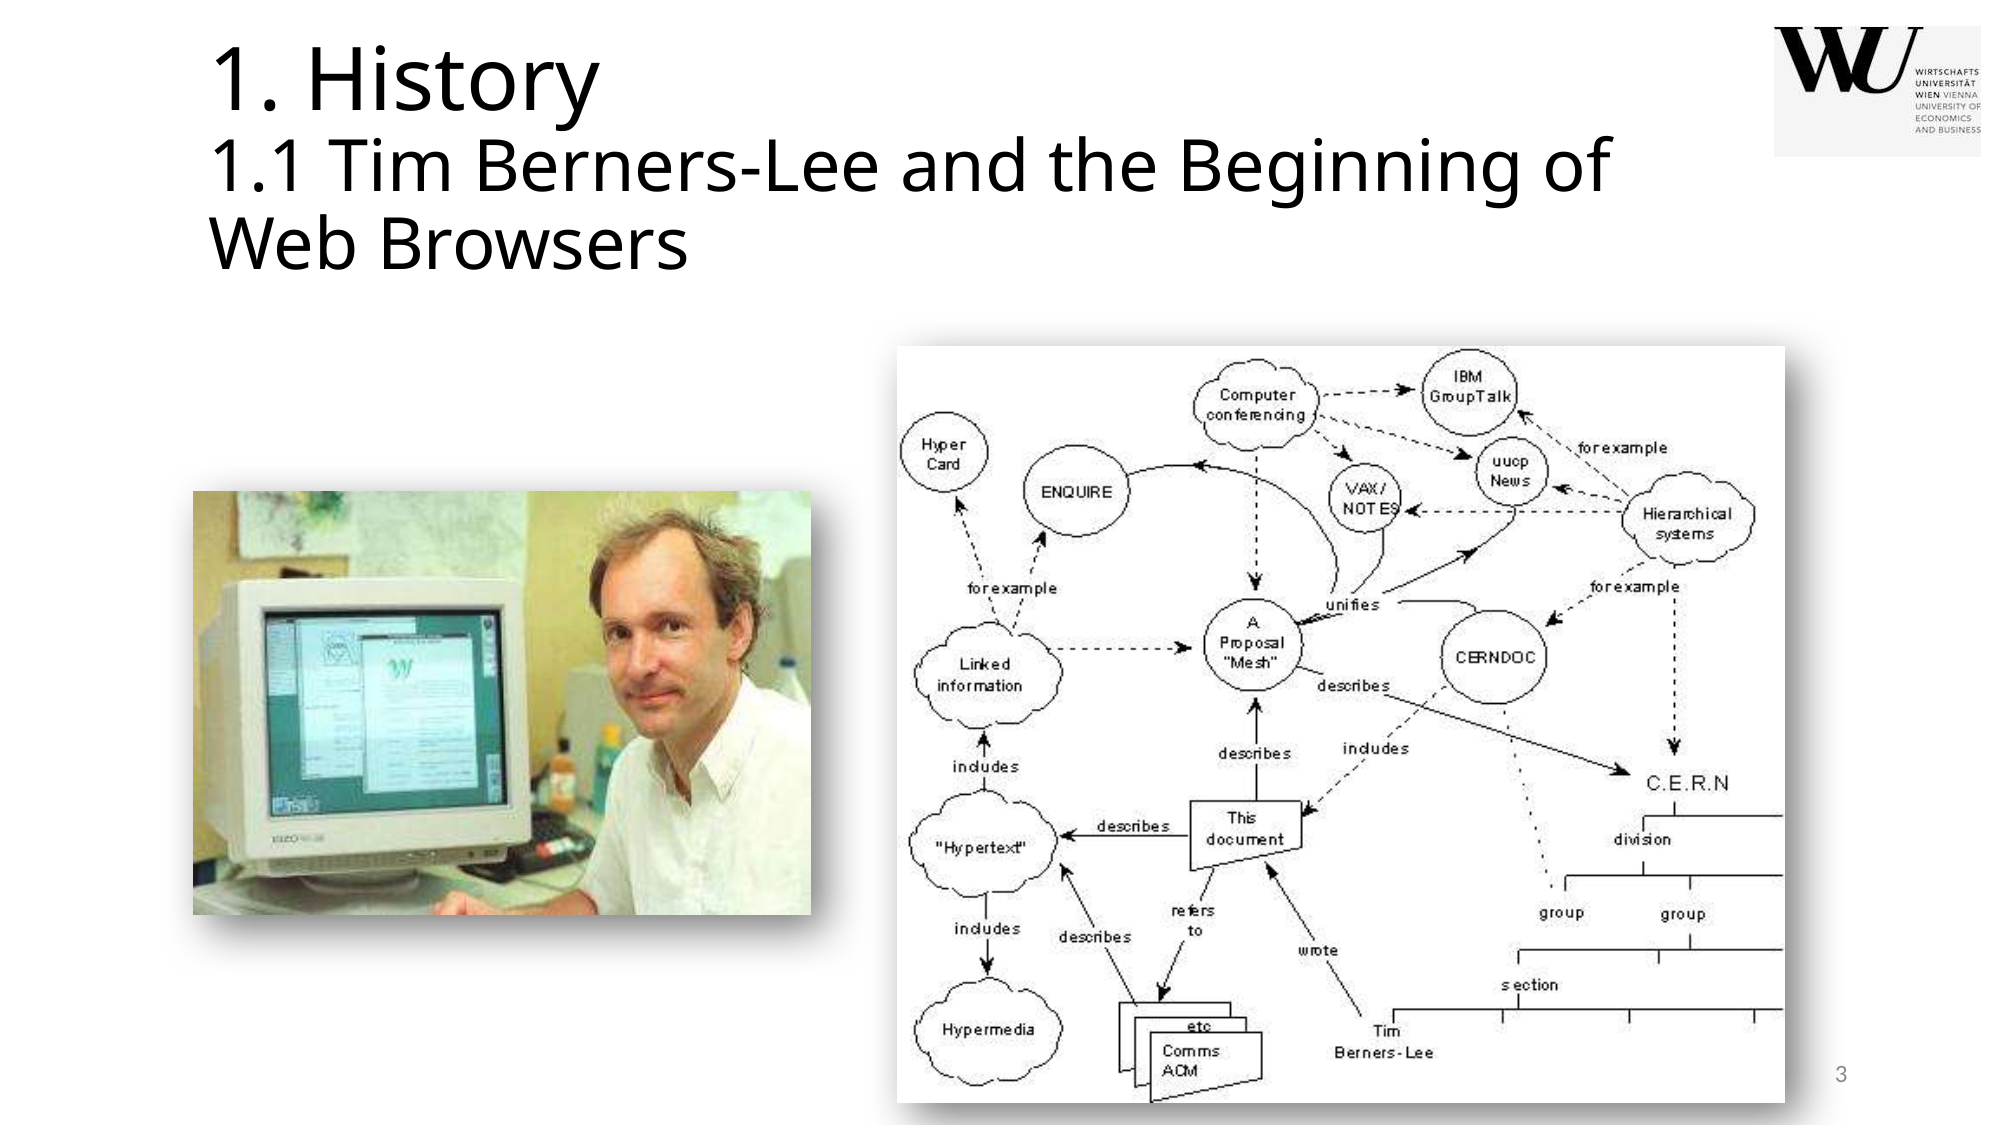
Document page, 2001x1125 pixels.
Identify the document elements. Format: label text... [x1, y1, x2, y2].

title 1. History 1.1 Tim Berners-Lee and the Beginning of Web Browsers [193, 26, 1655, 293]
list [193, 491, 811, 916]
picture [897, 346, 1785, 1103]
slide_number 3 [1831, 1042, 1863, 1103]
picture [1774, 26, 1981, 157]
